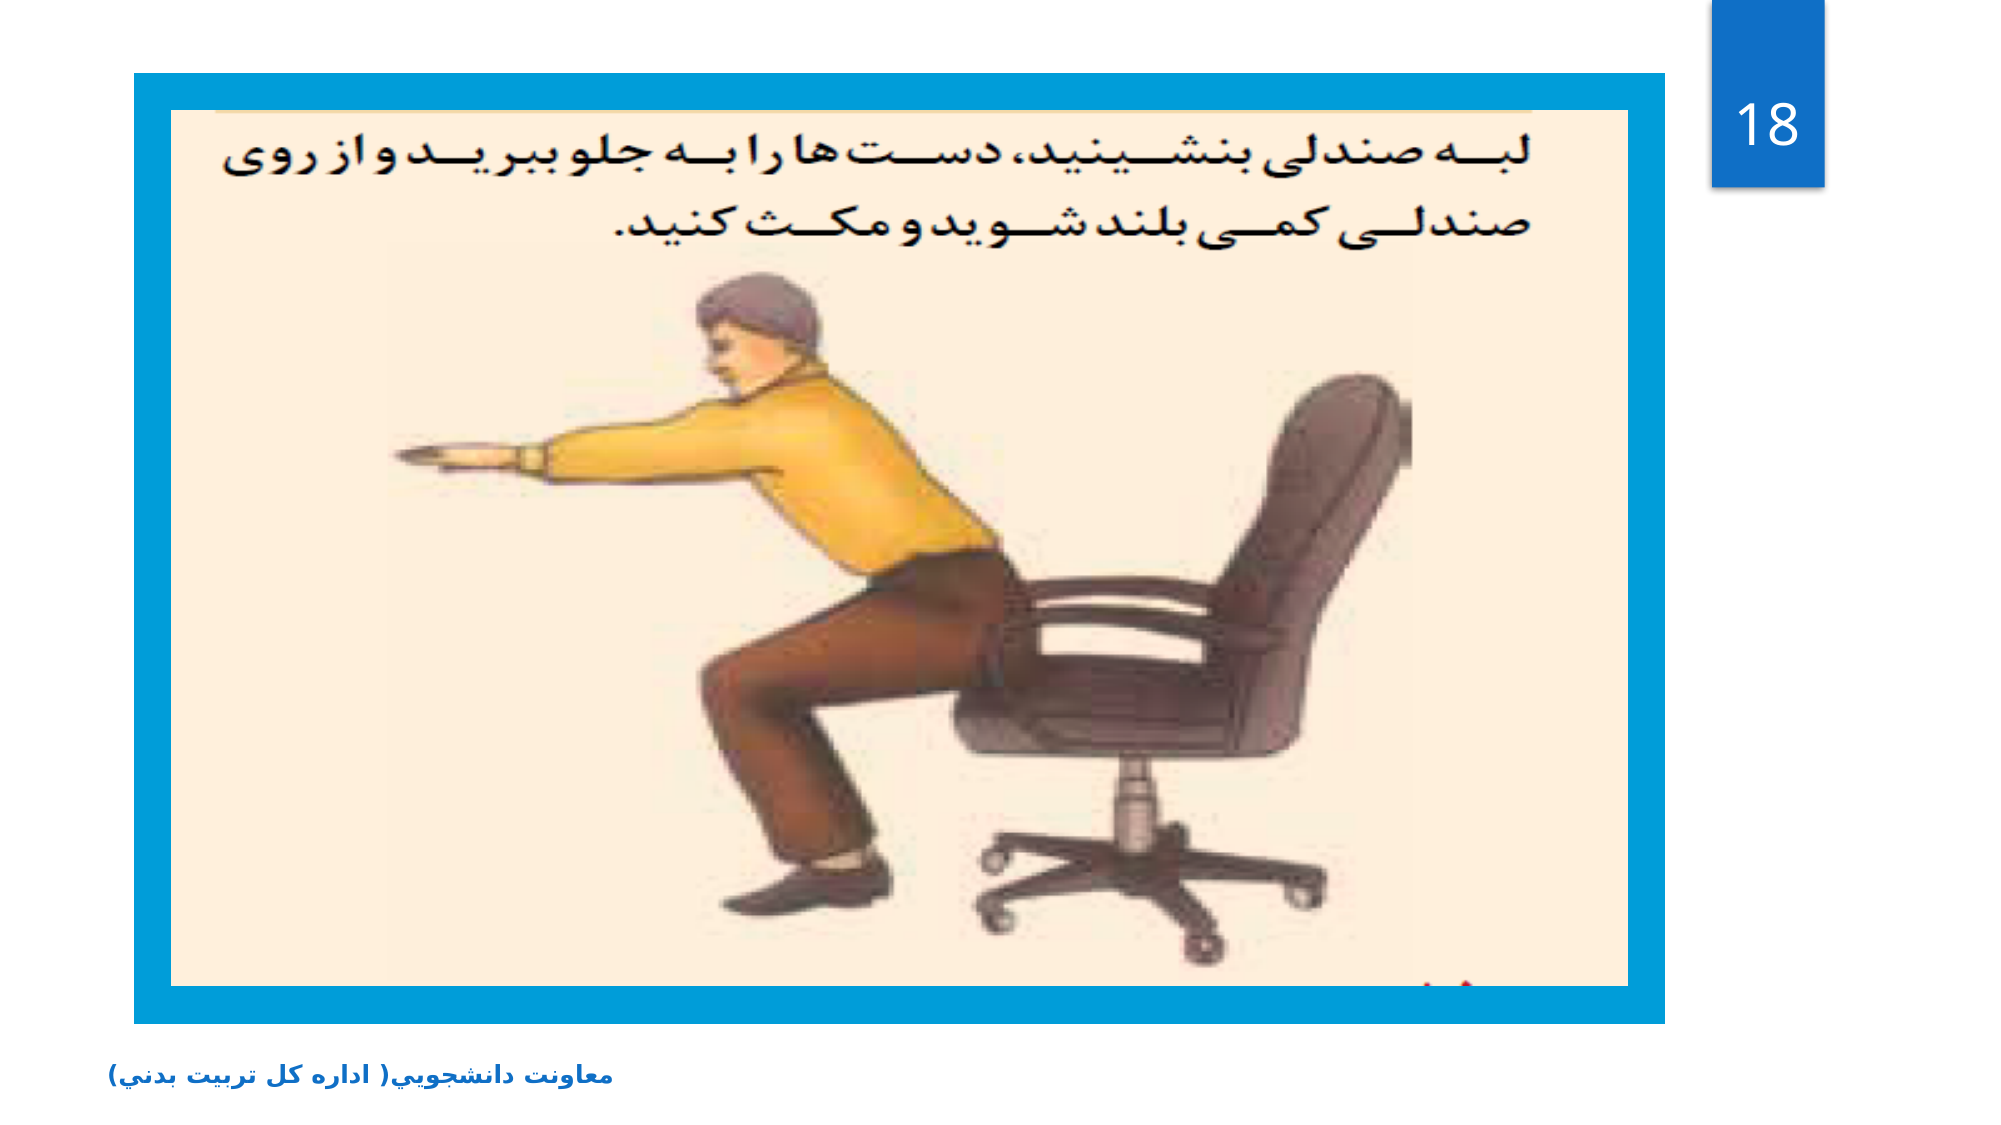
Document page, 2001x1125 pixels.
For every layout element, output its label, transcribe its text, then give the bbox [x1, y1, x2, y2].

slide_number 18 [1698, 48, 1836, 175]
footer معاونت دانشجويي( اداره كل تربيت بدني) [92, 1048, 726, 1099]
picture [172, 111, 1627, 985]
